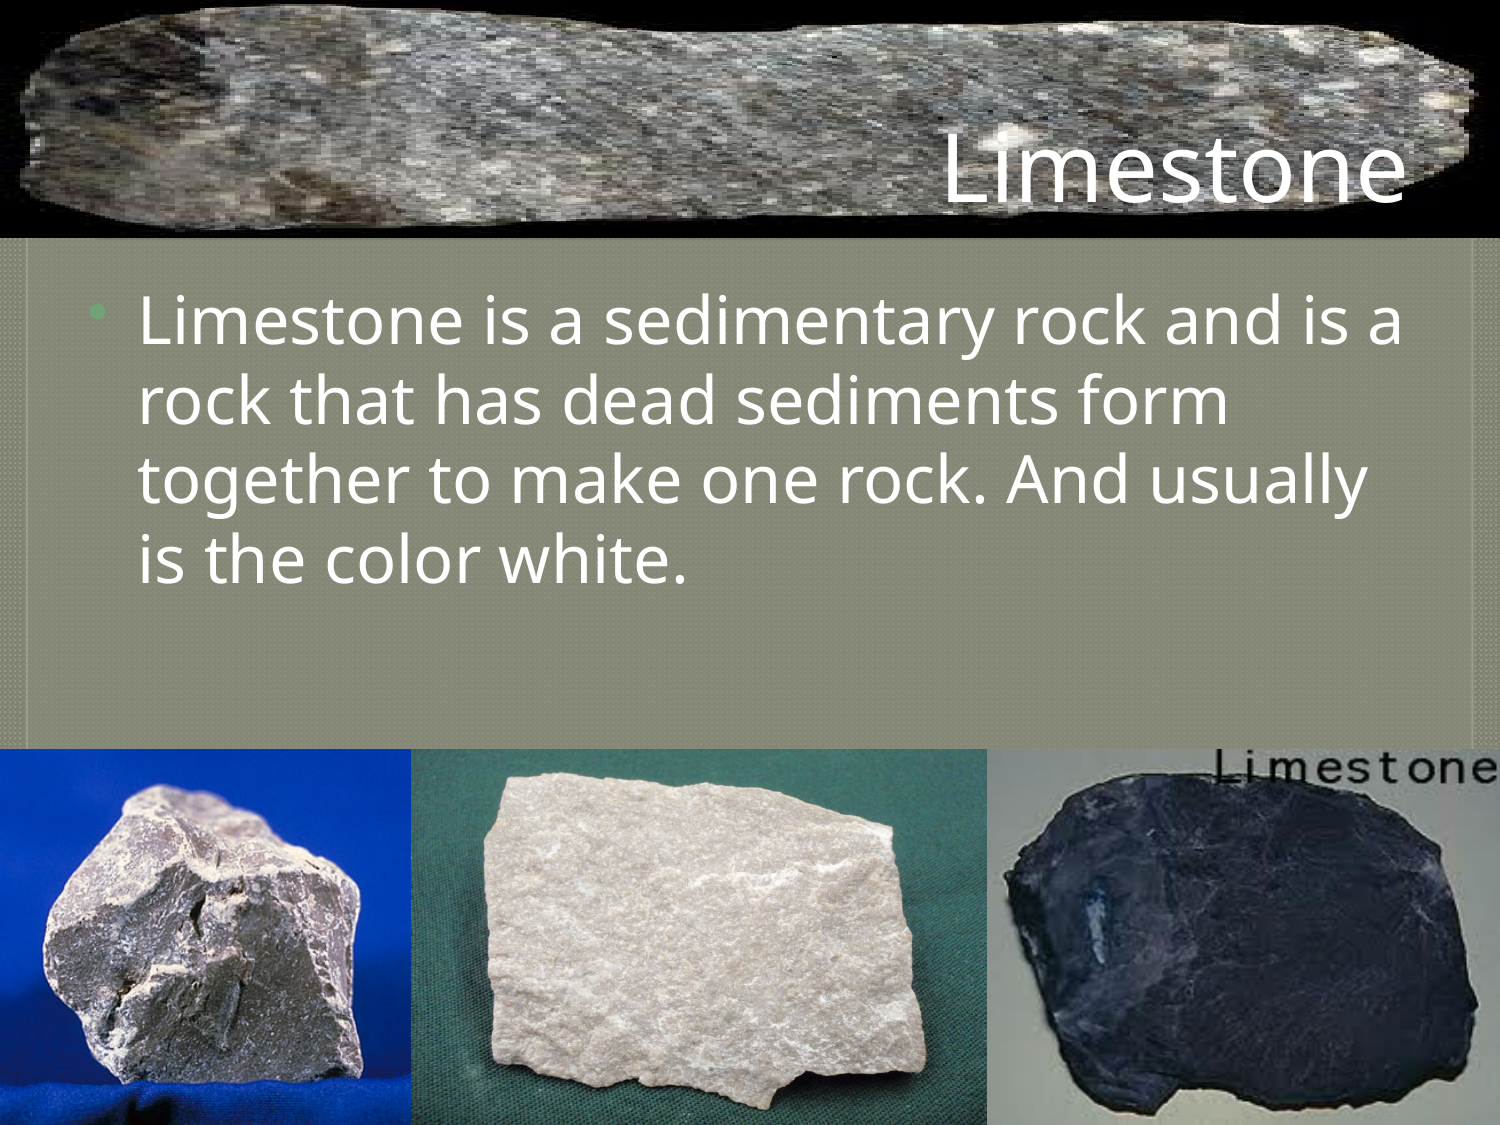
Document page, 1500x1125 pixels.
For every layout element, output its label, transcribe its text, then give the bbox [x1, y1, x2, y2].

picture [0, 0, 1500, 238]
picture [0, 749, 1500, 1125]
list Limestone is a sedimentary rock and is a rock that has dead sediments form together to make one rock. And usually is the color white. [75, 270, 1425, 749]
